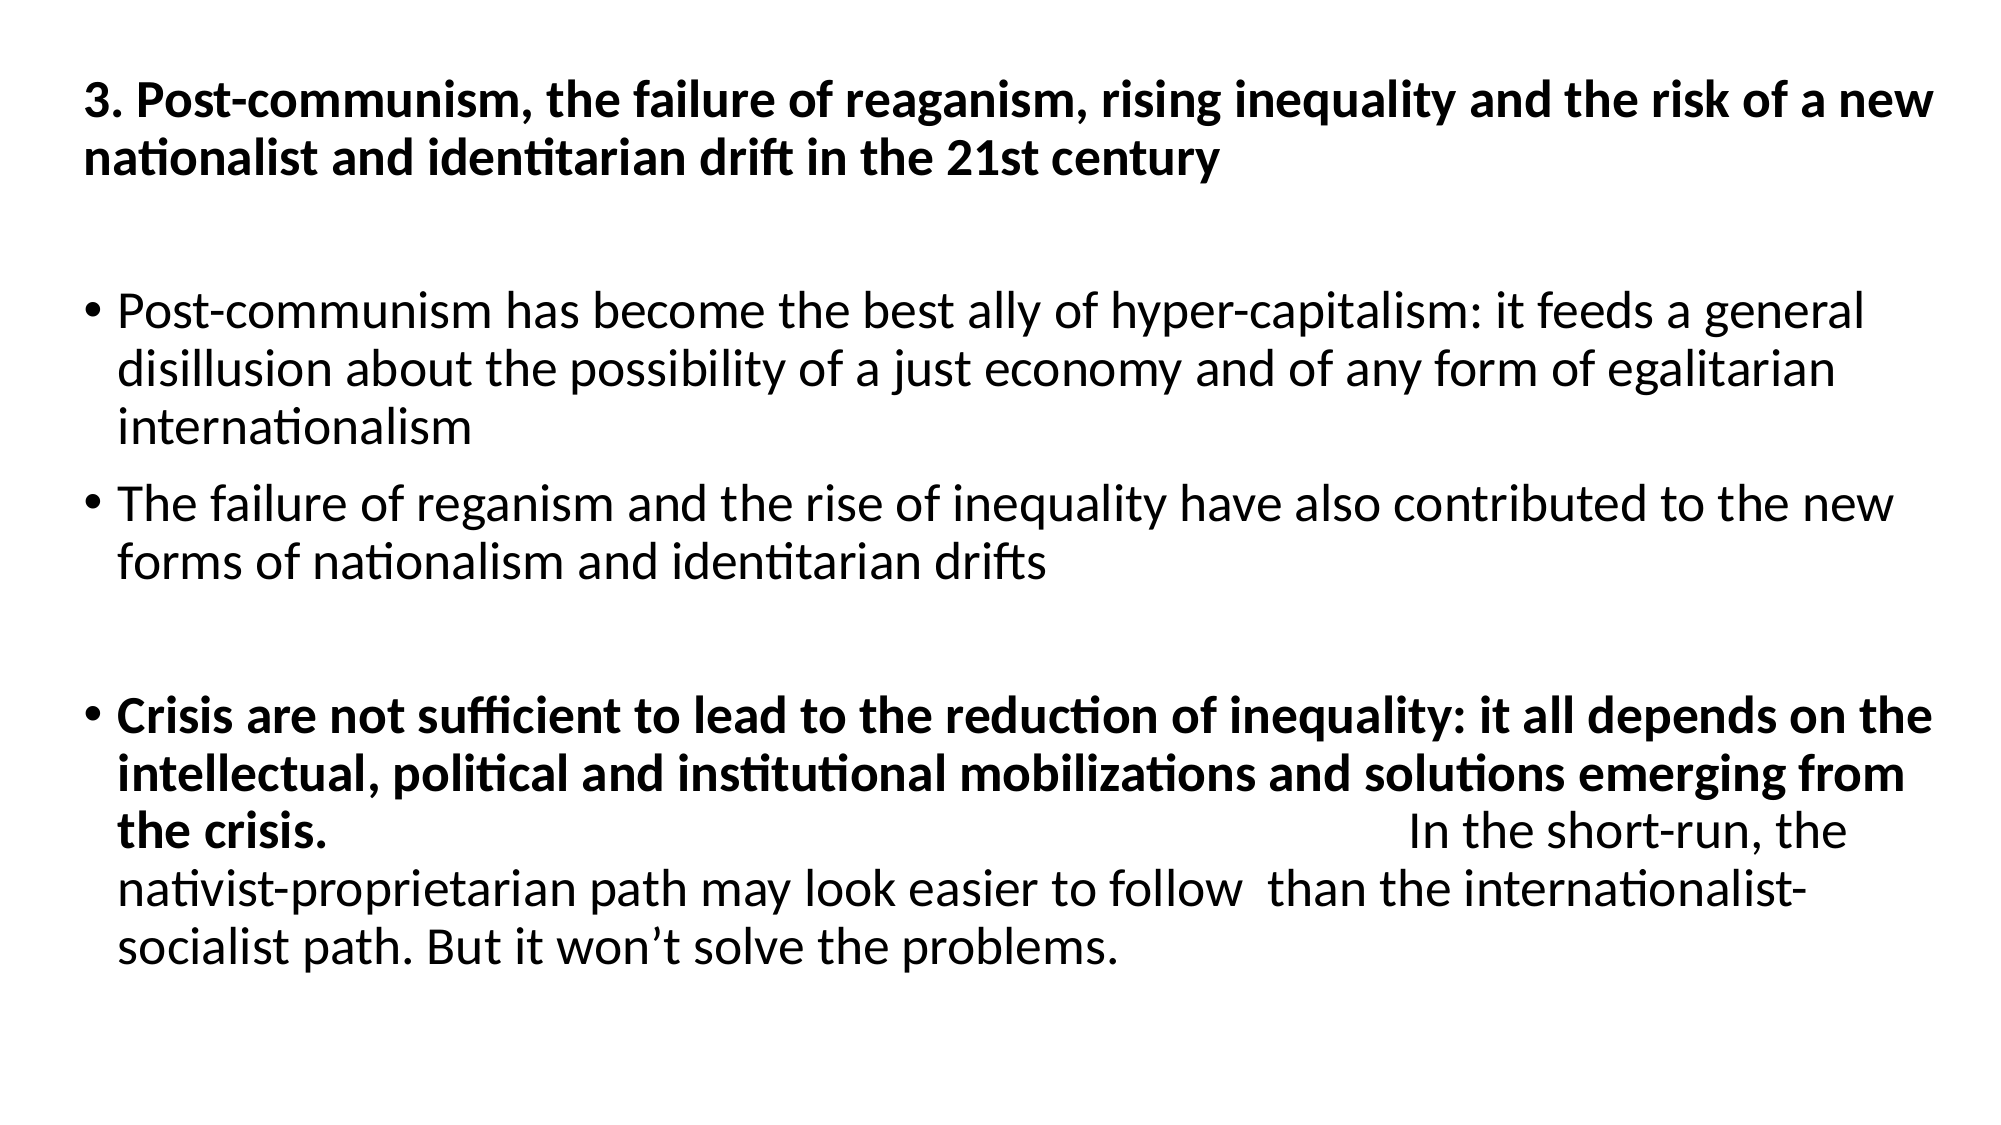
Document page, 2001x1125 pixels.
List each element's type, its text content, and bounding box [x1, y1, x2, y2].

list 3. Post-communism, the failure of reaganism, rising inequality and the risk of a new nationalist and identitarian drift in the 21st century Post-communism has become the best ally of hyper-capitalism: it feeds a general disillusion about the possibility of a just economy and of any form of egalitarian internationalism The failure of reganism and the rise of inequality have also contributed to the new forms of nationalism and identitarian drifts Crisis are not sufficient to lead to the reduction of inequality: it all depends on the intellectual, political and institutional mobilizations and solutions emerging from the crisis. In the short-run, the nativist-proprietarian path may look easier to follow than the internationalist-socialist path. But it won’t solve the problems. [68, 63, 1972, 993]
